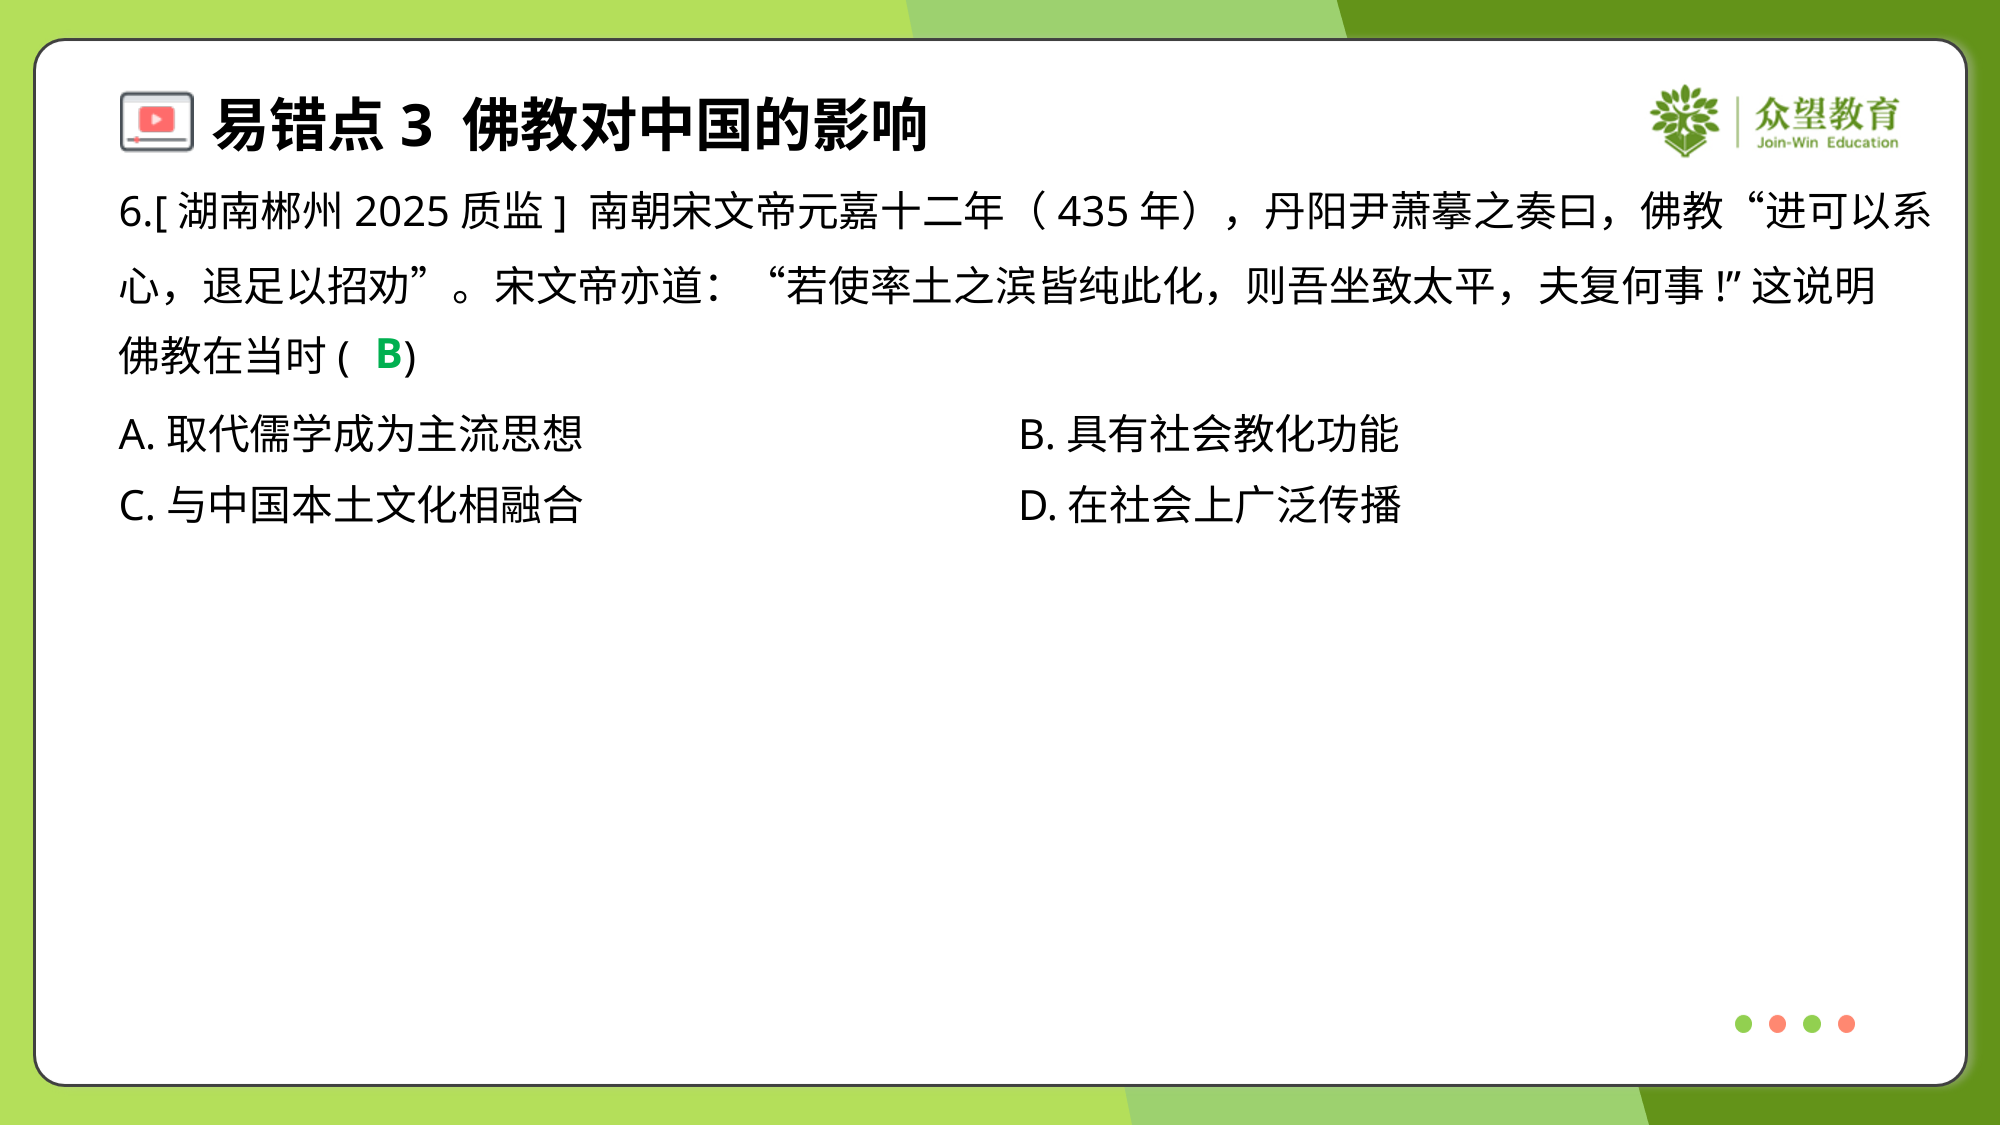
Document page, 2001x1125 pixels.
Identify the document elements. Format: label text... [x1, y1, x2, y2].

picture [0, 0, 2000, 1125]
text_box A.取代儒学成为主流思想 B.具有社会教化功能 C.与中国本土文化相融合 D.在社会上广泛传播 [118, 382, 1883, 522]
text_box 6.[湖南郴州2025质监] 南朝宋文帝元嘉十二年（435年），丹阳尹萧摹之奏曰，佛教“进可以系 心，退足以招劝”。宋文帝亦道：“若使率土之滨皆纯此化，则吾坐致太平，夫复何事!”这说明 佛教在当时( ) [118, 159, 1883, 373]
text_box B [359, 306, 419, 371]
